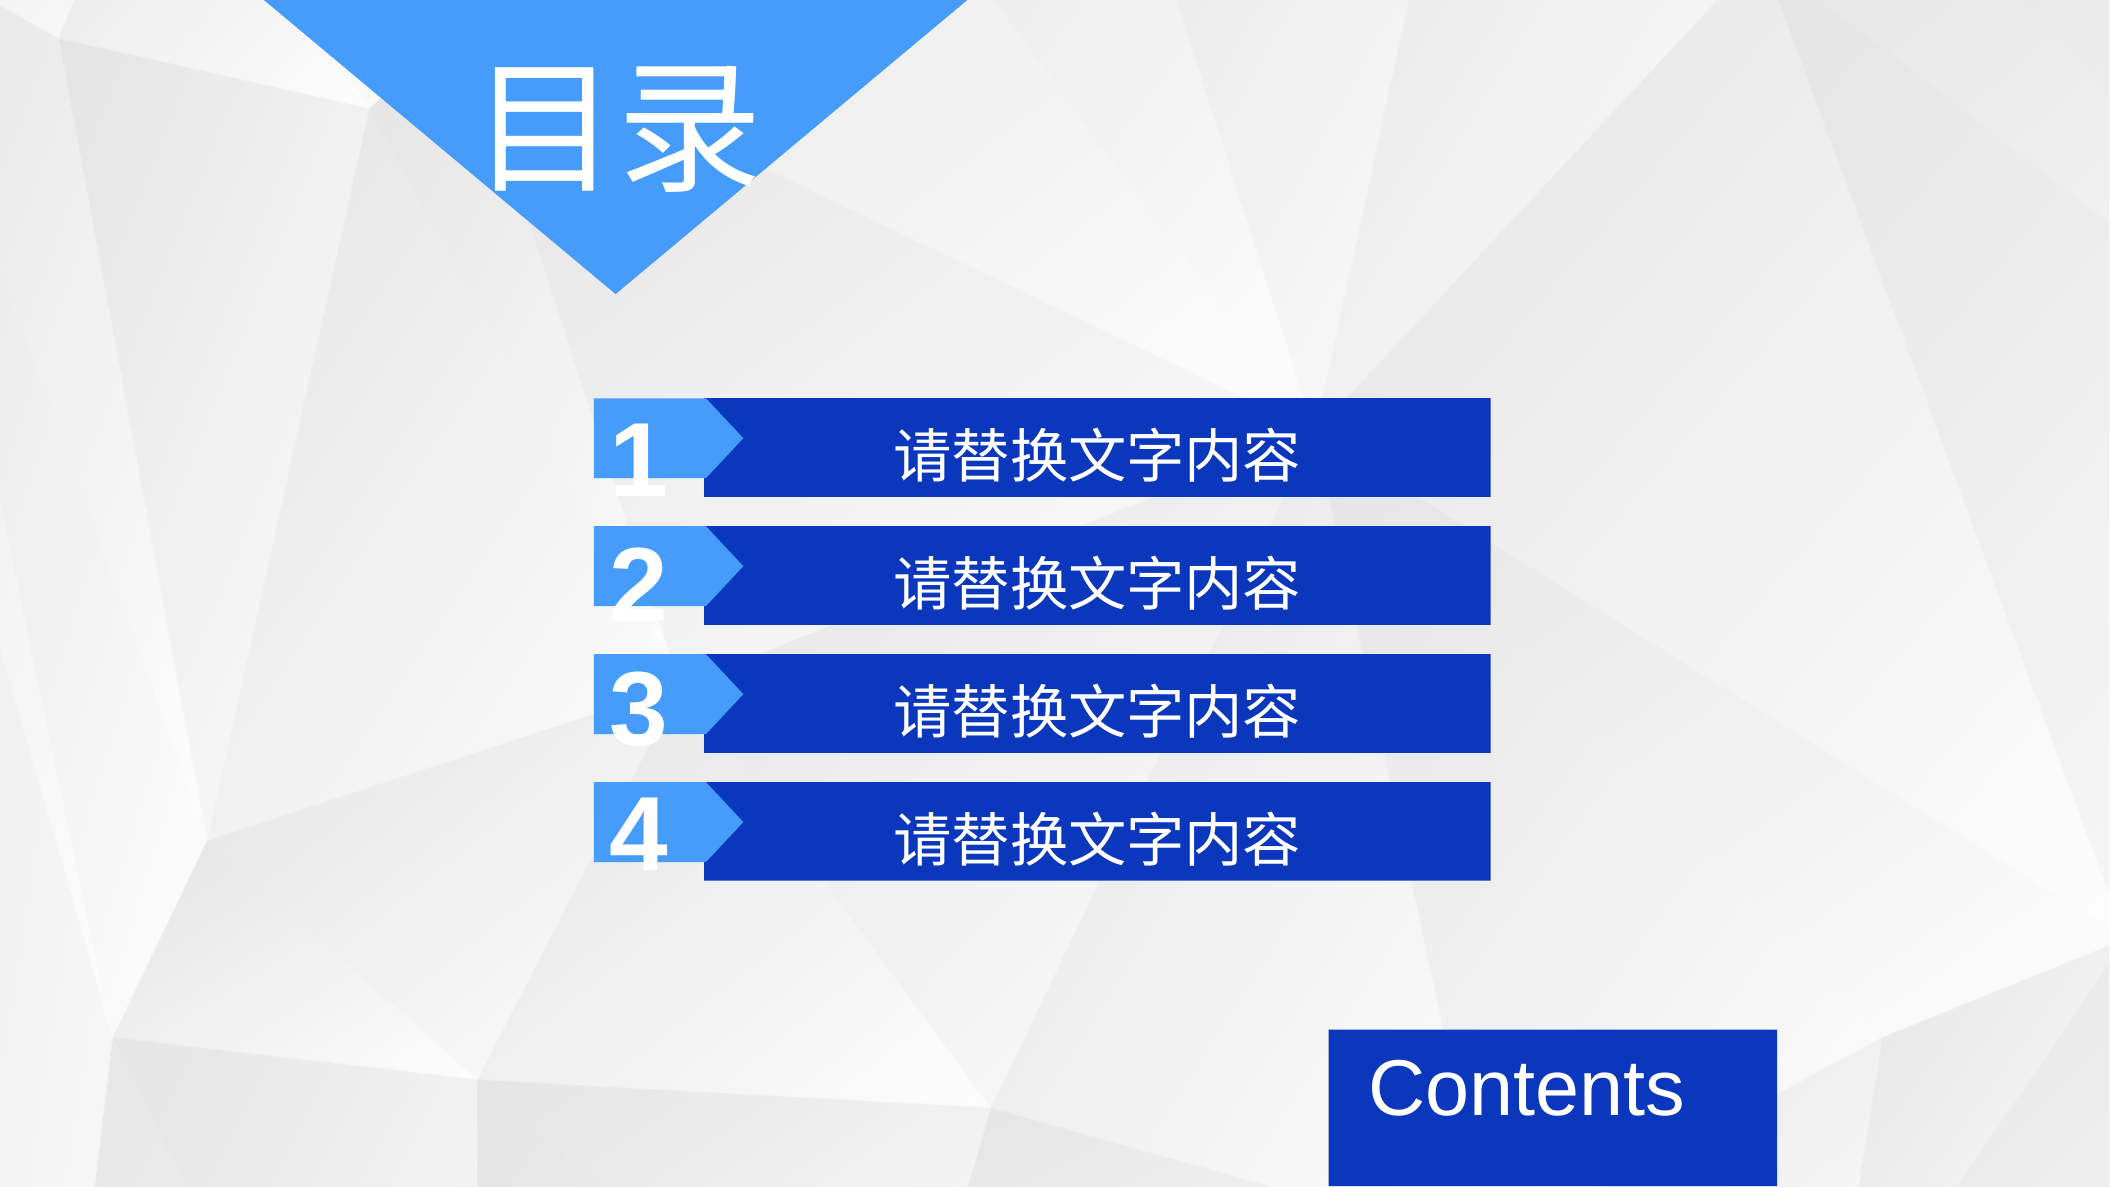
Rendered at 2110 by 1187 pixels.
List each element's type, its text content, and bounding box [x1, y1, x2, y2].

text_box [683, 654, 744, 735]
text_box 请替换文字内容 [704, 654, 1491, 753]
text_box 请替换文字内容 [704, 526, 1491, 625]
text_box [523, 217, 708, 295]
text_box Contents [1353, 1029, 1750, 1139]
text_box 2 [594, 508, 683, 632]
picture [0, 0, 2110, 1187]
text_box [683, 782, 744, 863]
text_box [263, 0, 968, 162]
text_box 请替换文字内容 [704, 782, 1491, 881]
text_box 目录 [457, 27, 778, 217]
text_box [683, 526, 744, 607]
text_box 请替换文字内容 [704, 398, 1491, 497]
text_box [683, 398, 744, 479]
text_box [1328, 1029, 1778, 1187]
text_box 1 [594, 383, 683, 508]
text_box 3 [594, 632, 683, 757]
text_box 4 [594, 757, 683, 899]
